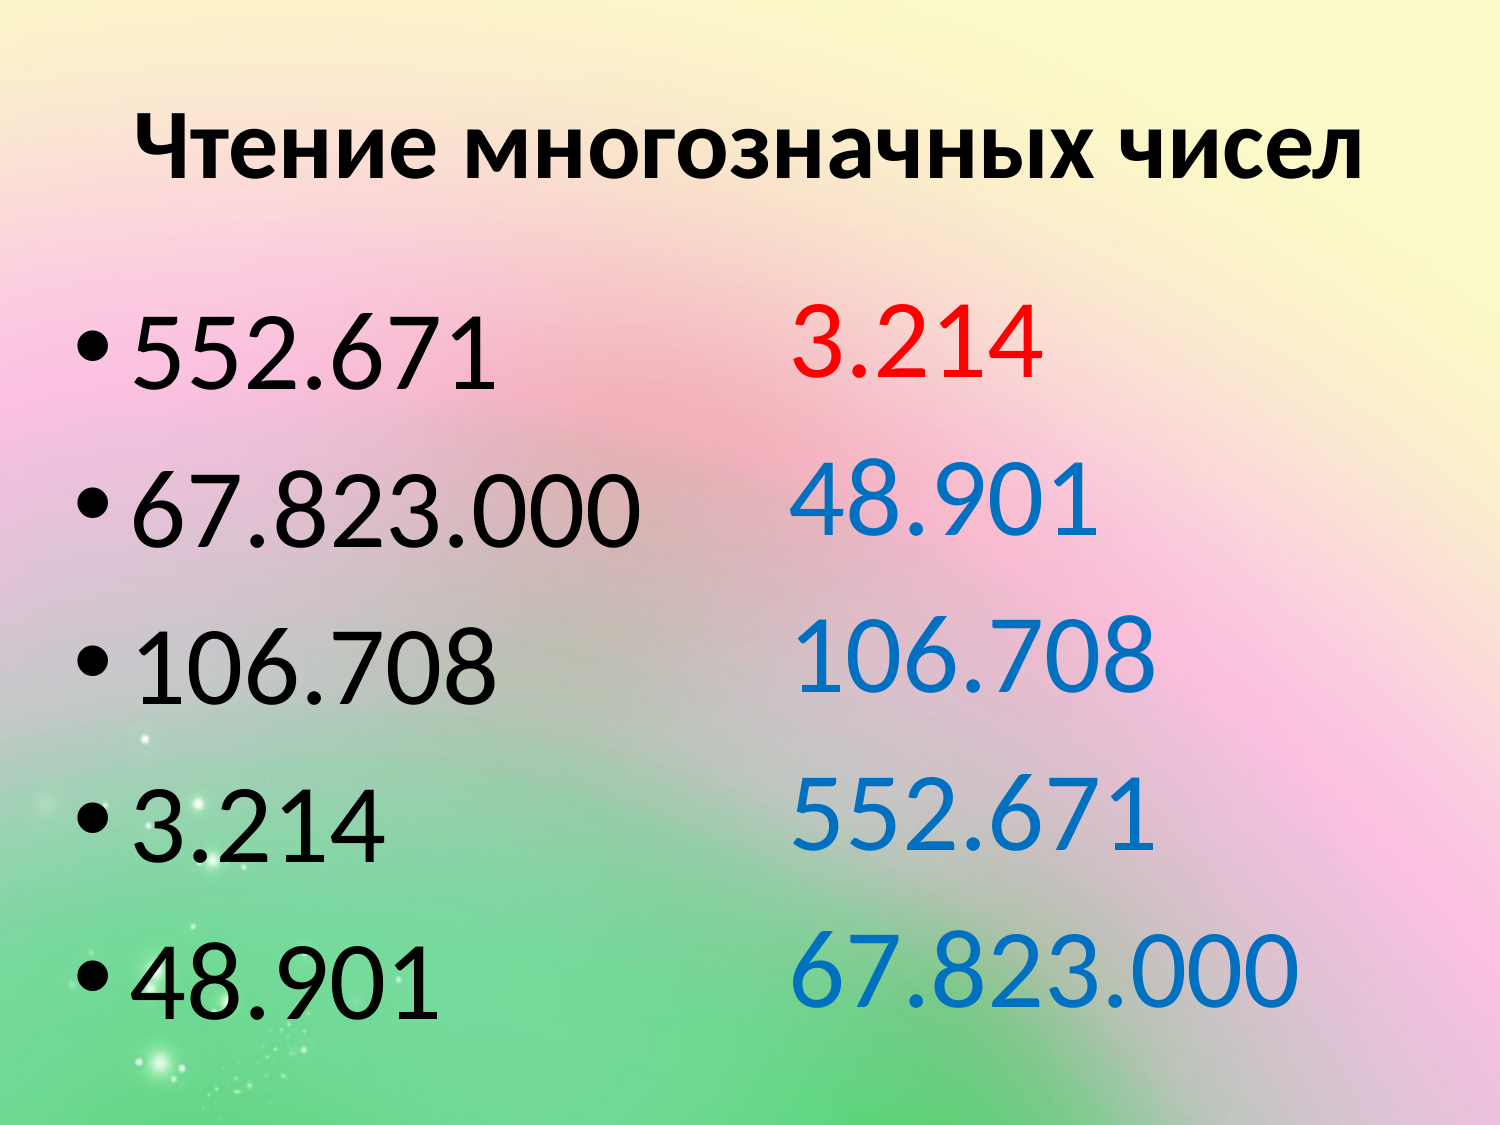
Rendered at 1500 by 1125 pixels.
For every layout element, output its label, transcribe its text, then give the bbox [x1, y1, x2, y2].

list 552.671 67.823.000 106.708 3.214 48.901 [58, 269, 692, 1020]
title Чтение многозначных чисел [74, 44, 1426, 233]
text_box 3.214 48.901 106.708 552.671 67.823.000 [773, 257, 1425, 1005]
picture [0, 0, 1500, 1125]
